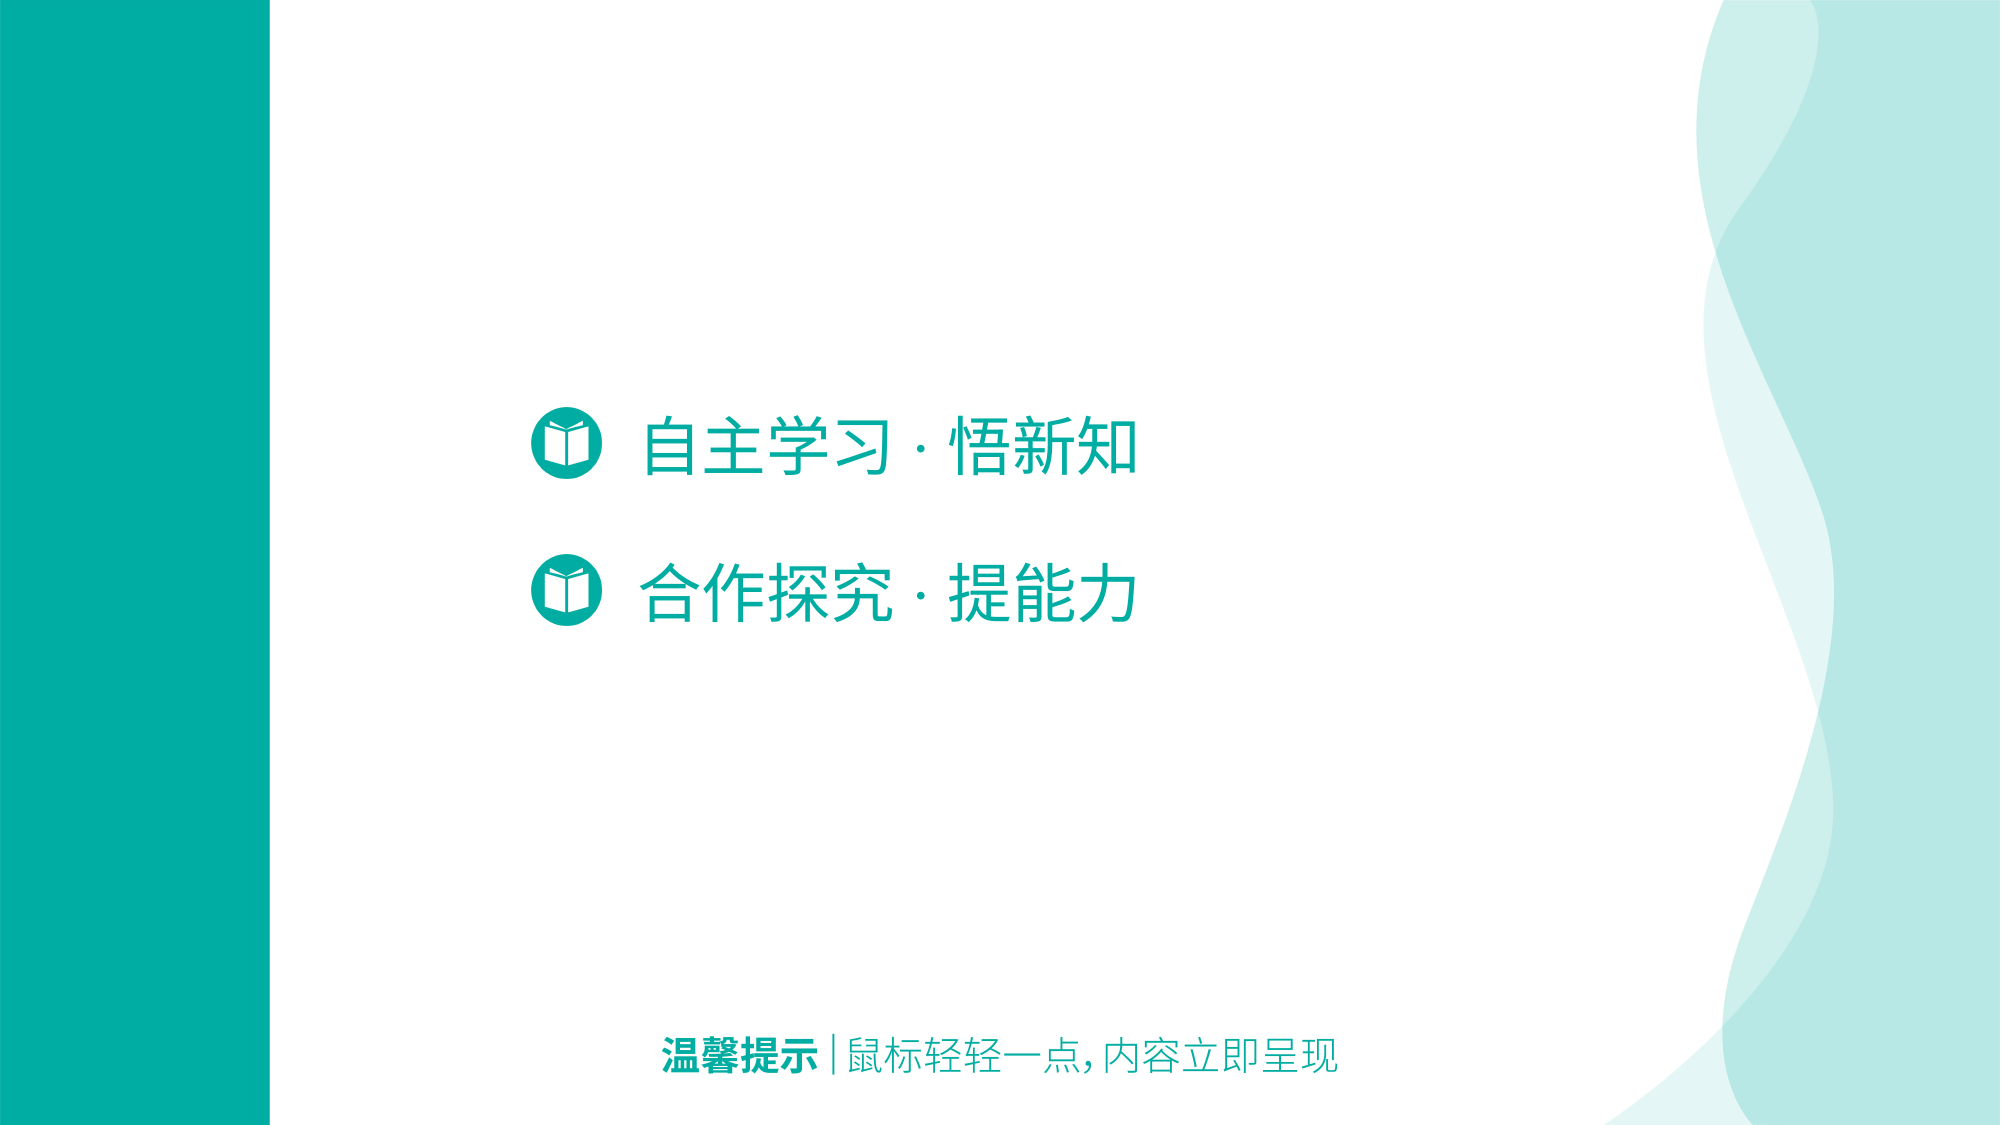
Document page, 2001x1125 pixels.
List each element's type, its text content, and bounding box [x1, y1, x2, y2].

text_box 自主学习·悟新知 [619, 398, 1223, 488]
picture [0, 0, 2000, 1125]
text_box 合作探究·提能力 [619, 546, 1223, 635]
